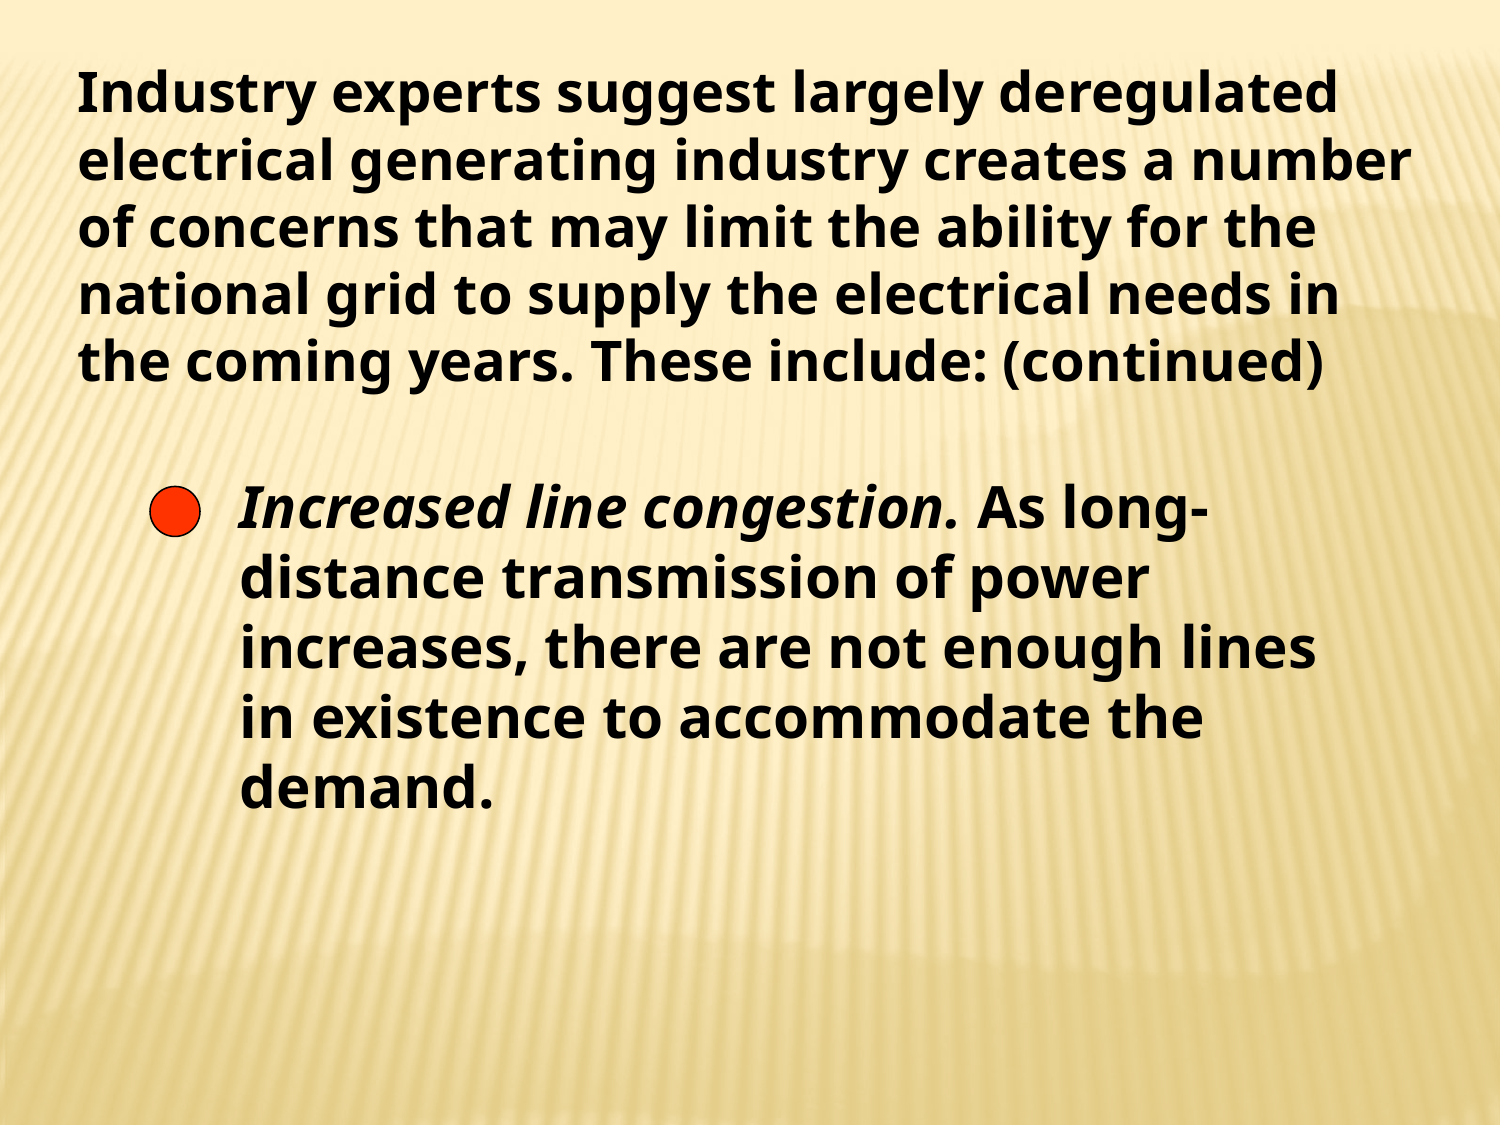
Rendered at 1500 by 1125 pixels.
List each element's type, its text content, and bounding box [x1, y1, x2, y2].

text_box Increased line congestion. As long-distance transmission of power increases, there are not enough lines in existence to accommodate the demand. [225, 462, 1388, 828]
text_box [150, 486, 201, 537]
text_box Industry experts suggest largely deregulated electrical generating industry creates a number of concerns that may limit the ability for the national grid to supply the electrical needs in the coming years. These include: (continued) [62, 37, 1450, 413]
